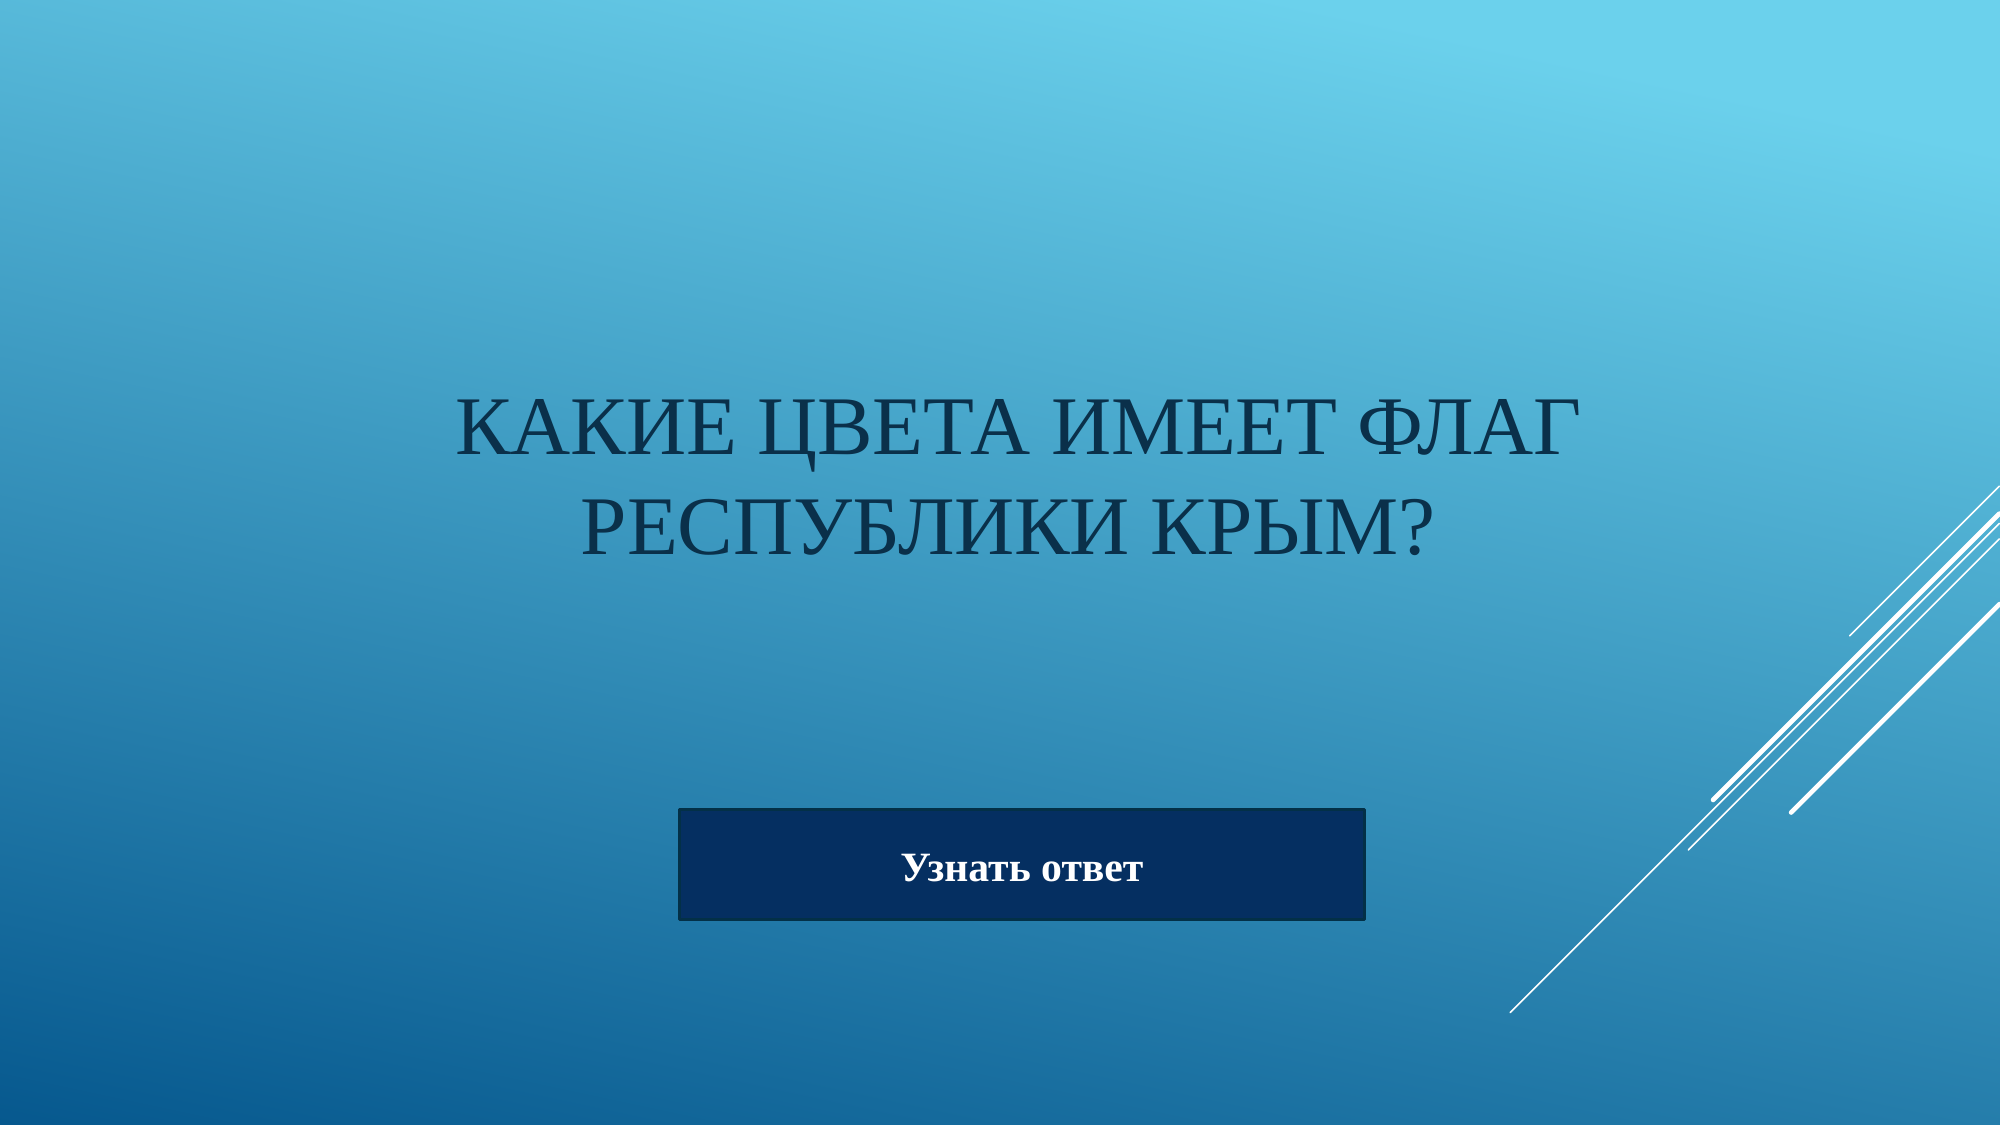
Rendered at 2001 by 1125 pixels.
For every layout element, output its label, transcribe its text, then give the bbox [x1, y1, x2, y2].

title Какие цвета имеет флаг Республики Крым? [156, 141, 1882, 701]
